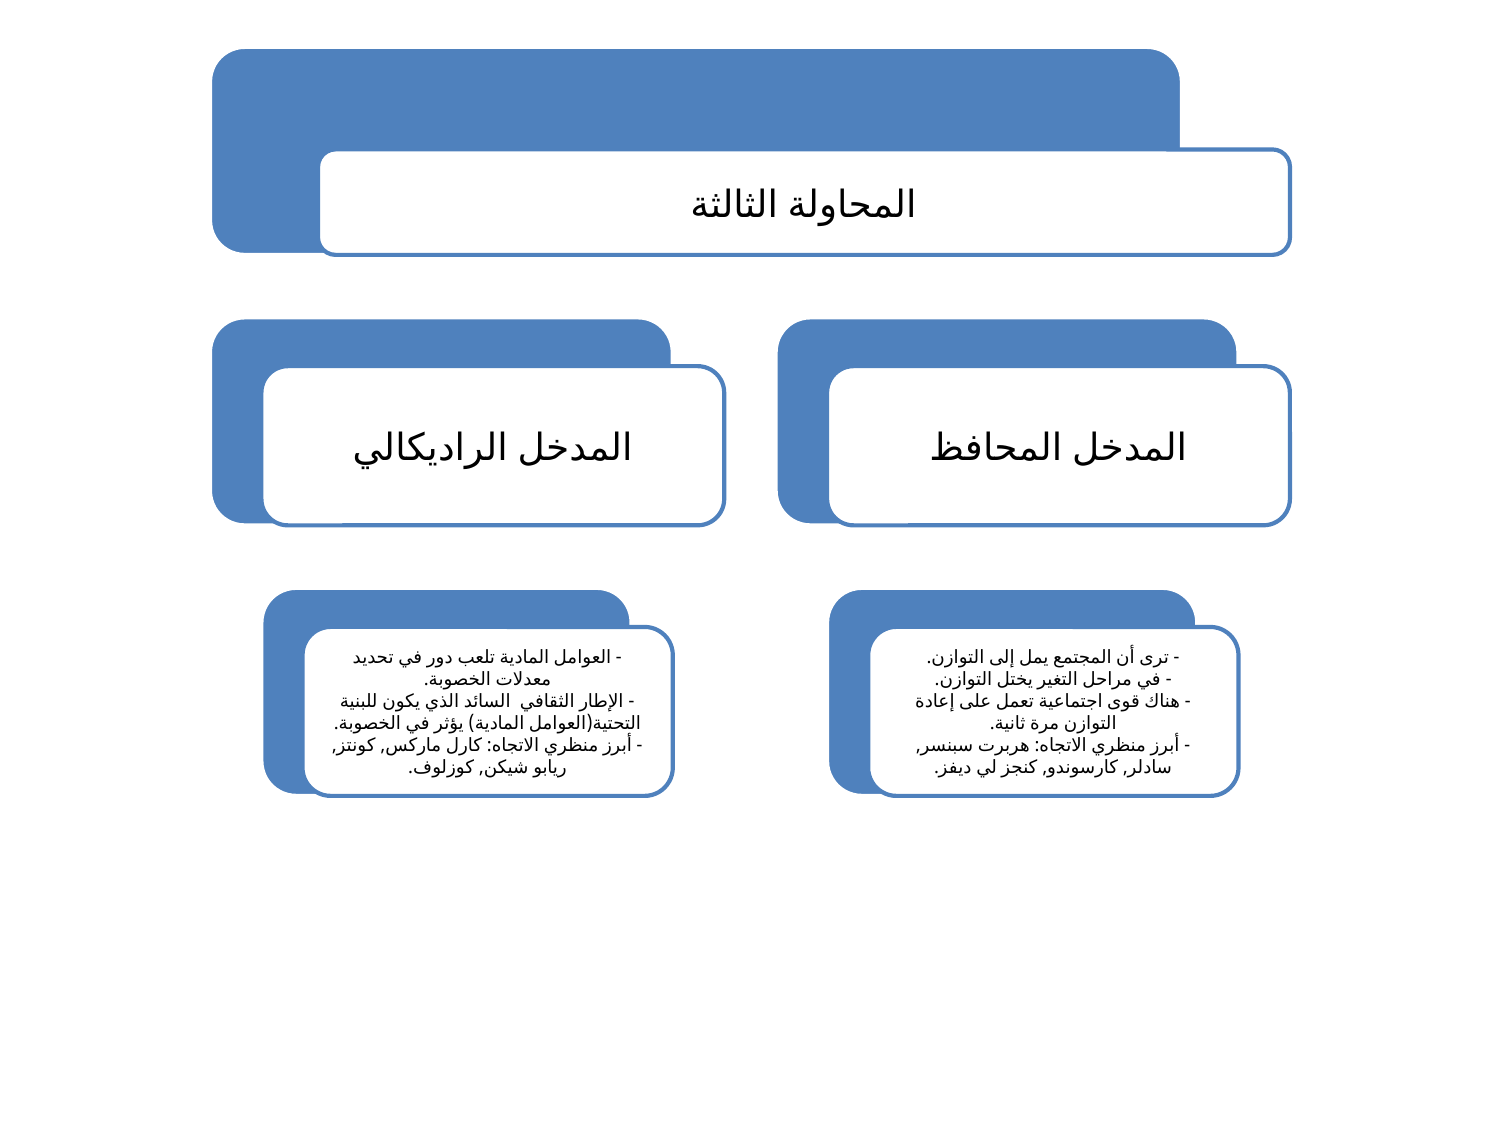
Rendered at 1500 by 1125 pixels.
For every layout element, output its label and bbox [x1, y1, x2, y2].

list [74, 46, 1426, 1067]
